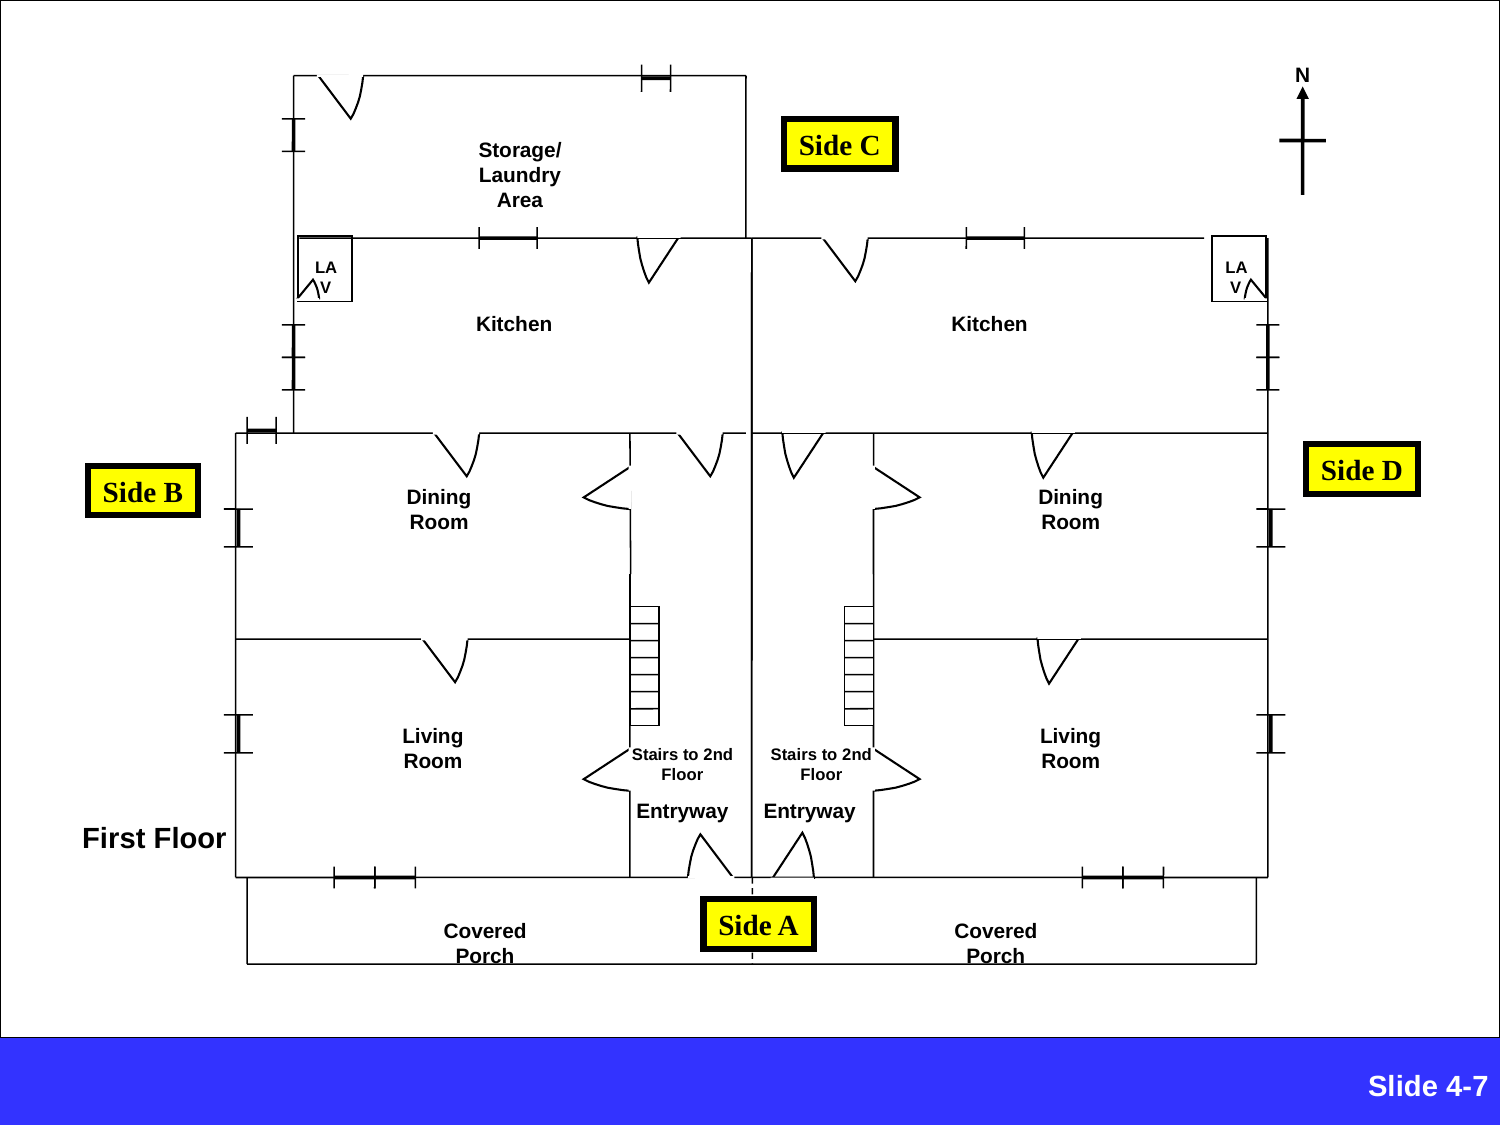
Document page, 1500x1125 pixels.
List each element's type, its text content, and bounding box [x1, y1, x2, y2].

slide_number Slide 4-71 [1153, 1059, 1500, 1125]
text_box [49, 53, 1422, 976]
text_box [0, 0, 1500, 1038]
